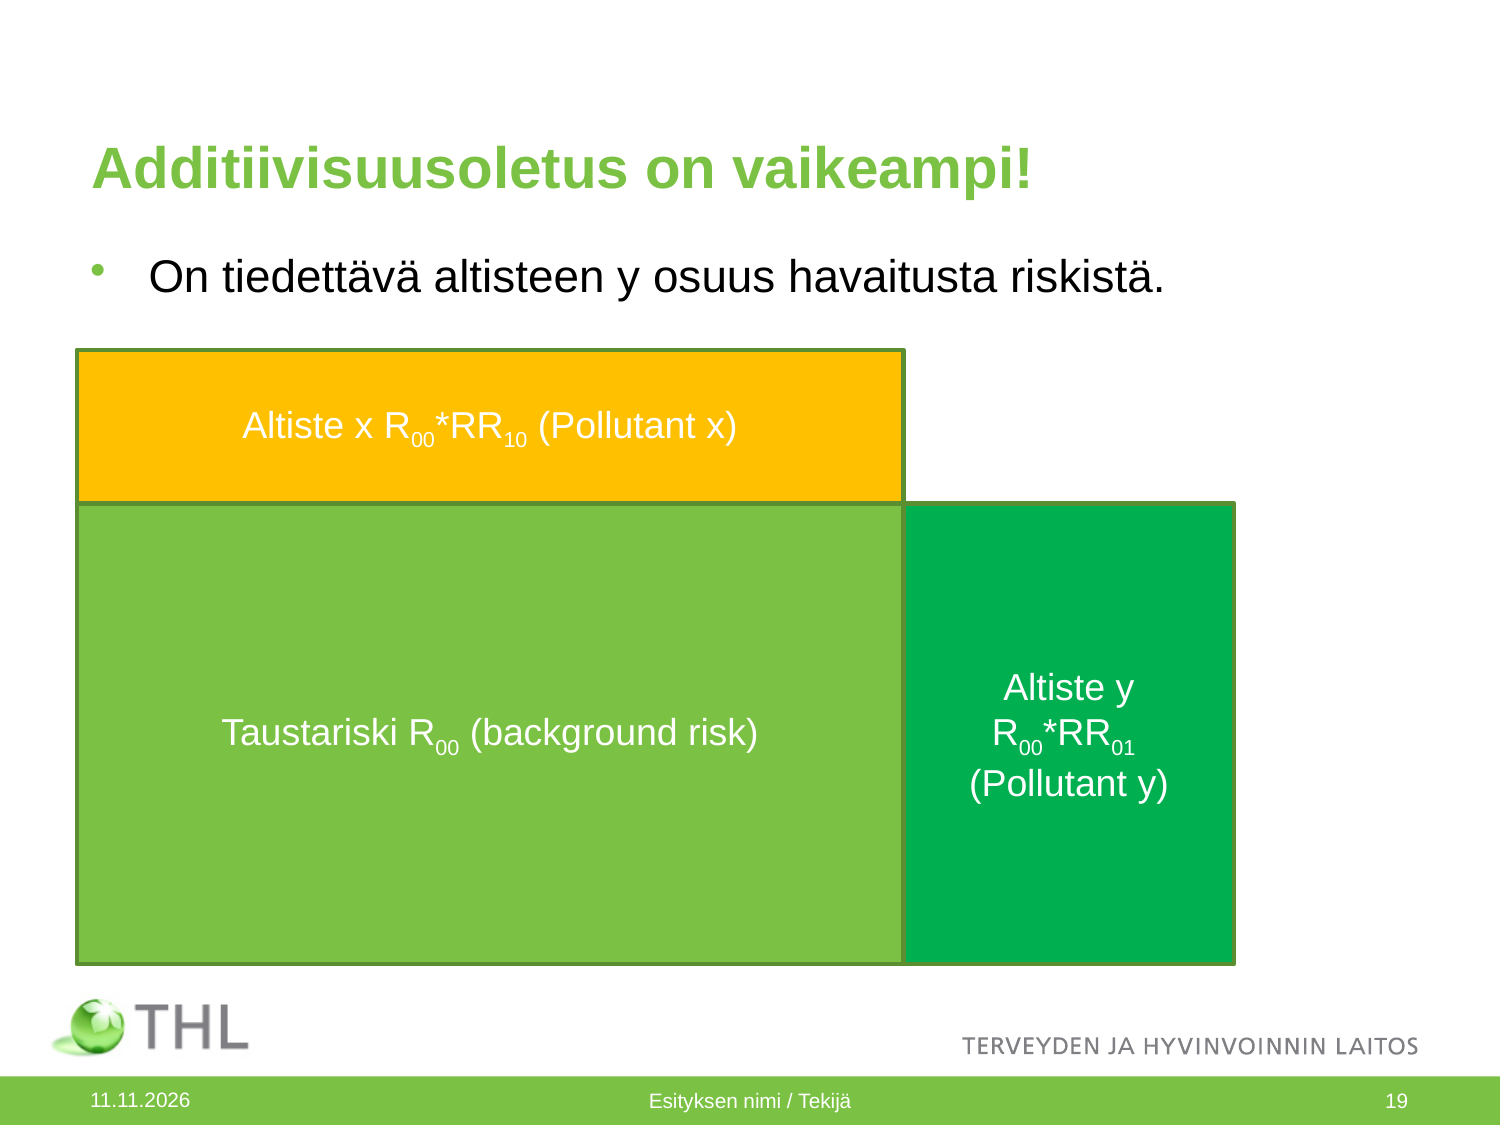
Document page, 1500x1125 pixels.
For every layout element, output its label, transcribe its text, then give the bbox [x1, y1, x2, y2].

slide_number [74, 1080, 255, 1118]
footer Esityksen nimi / Tekijä [253, 1082, 1245, 1118]
title Additiivisuusoletus on vaikeampi! [76, 42, 1424, 209]
list On tiedettävä altisteen y osuus havaitusta riskistä. [74, 243, 1424, 965]
slide_number 19 [1245, 1082, 1424, 1118]
picture [24, 983, 275, 1067]
